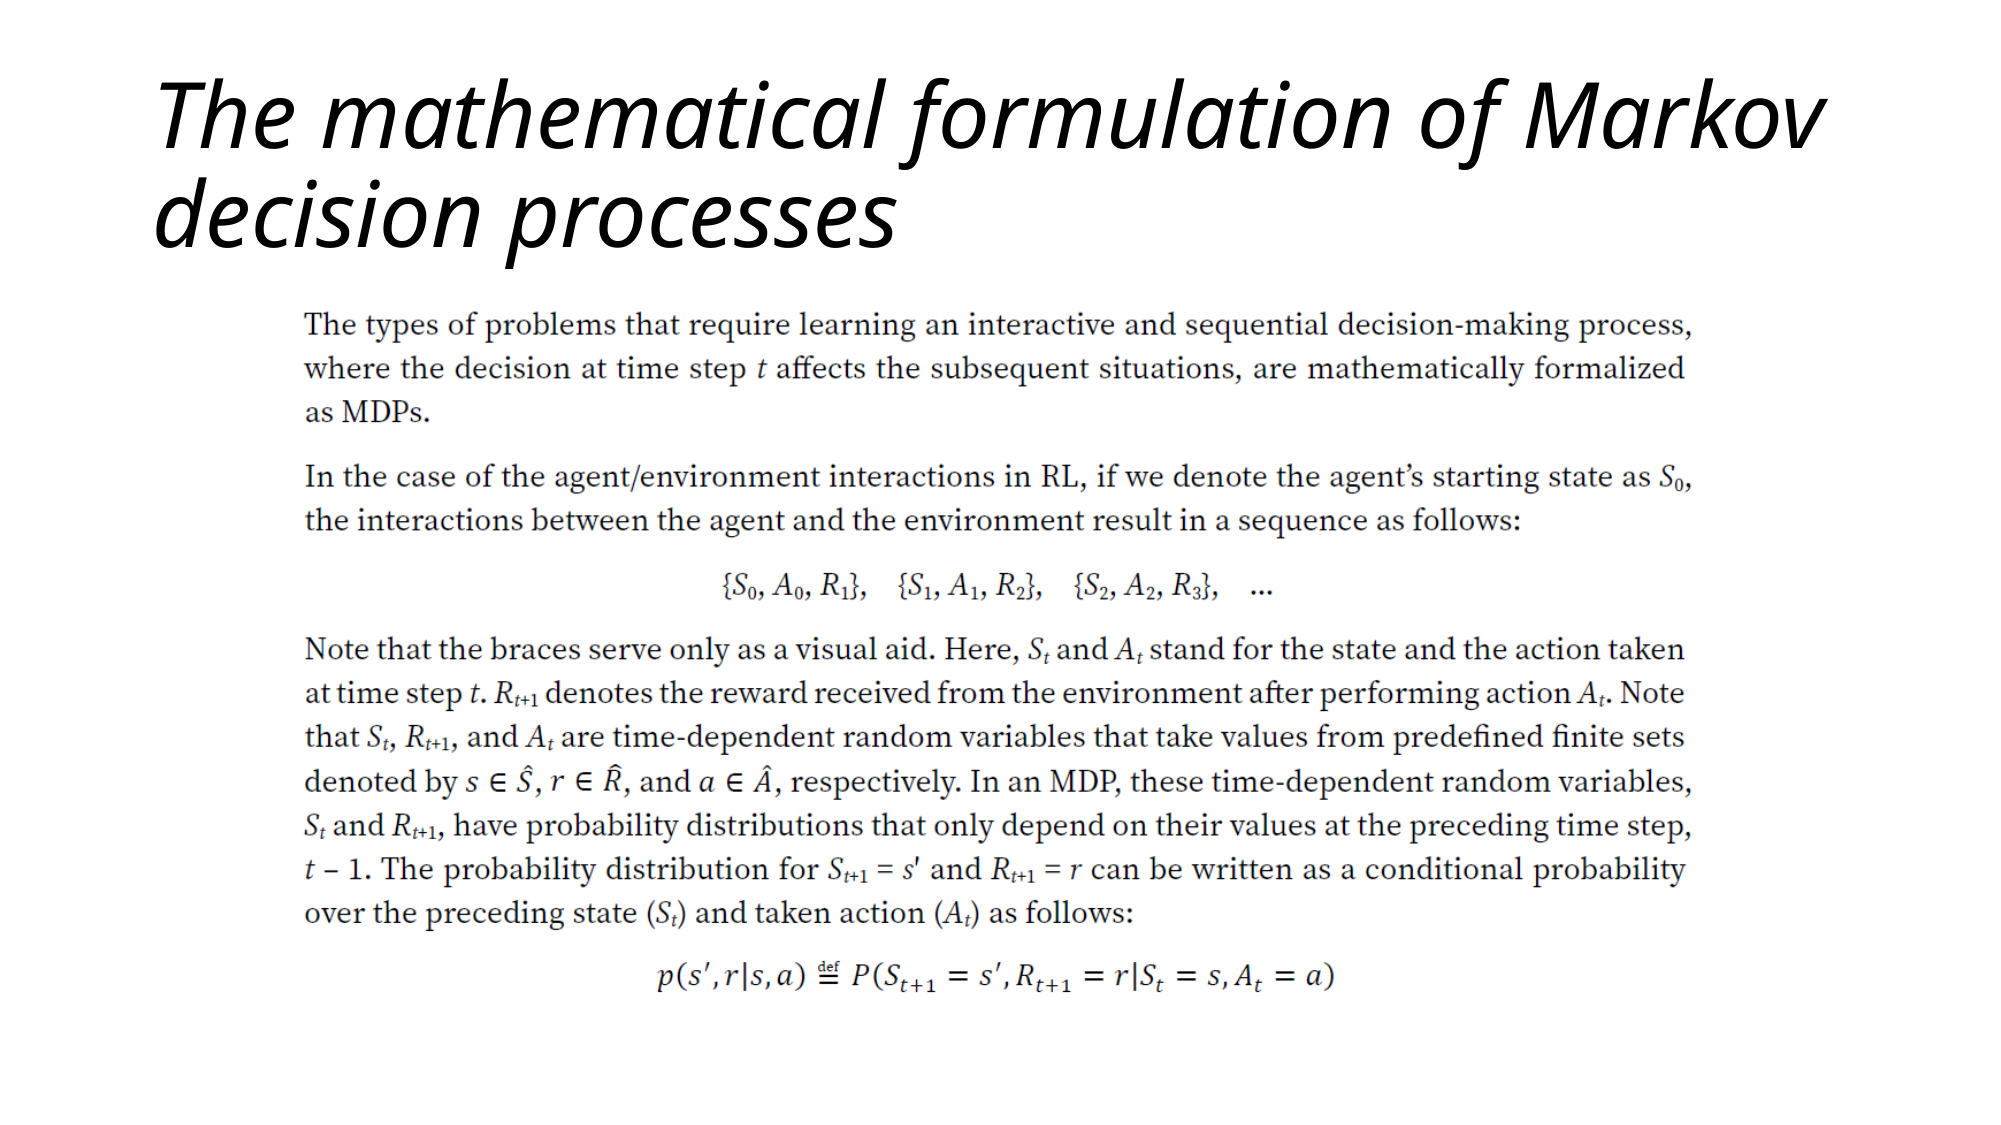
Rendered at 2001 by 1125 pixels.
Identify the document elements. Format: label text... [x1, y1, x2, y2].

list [289, 299, 1711, 1014]
title The mathematical formulation of Markov decision processes [137, 59, 1863, 278]
